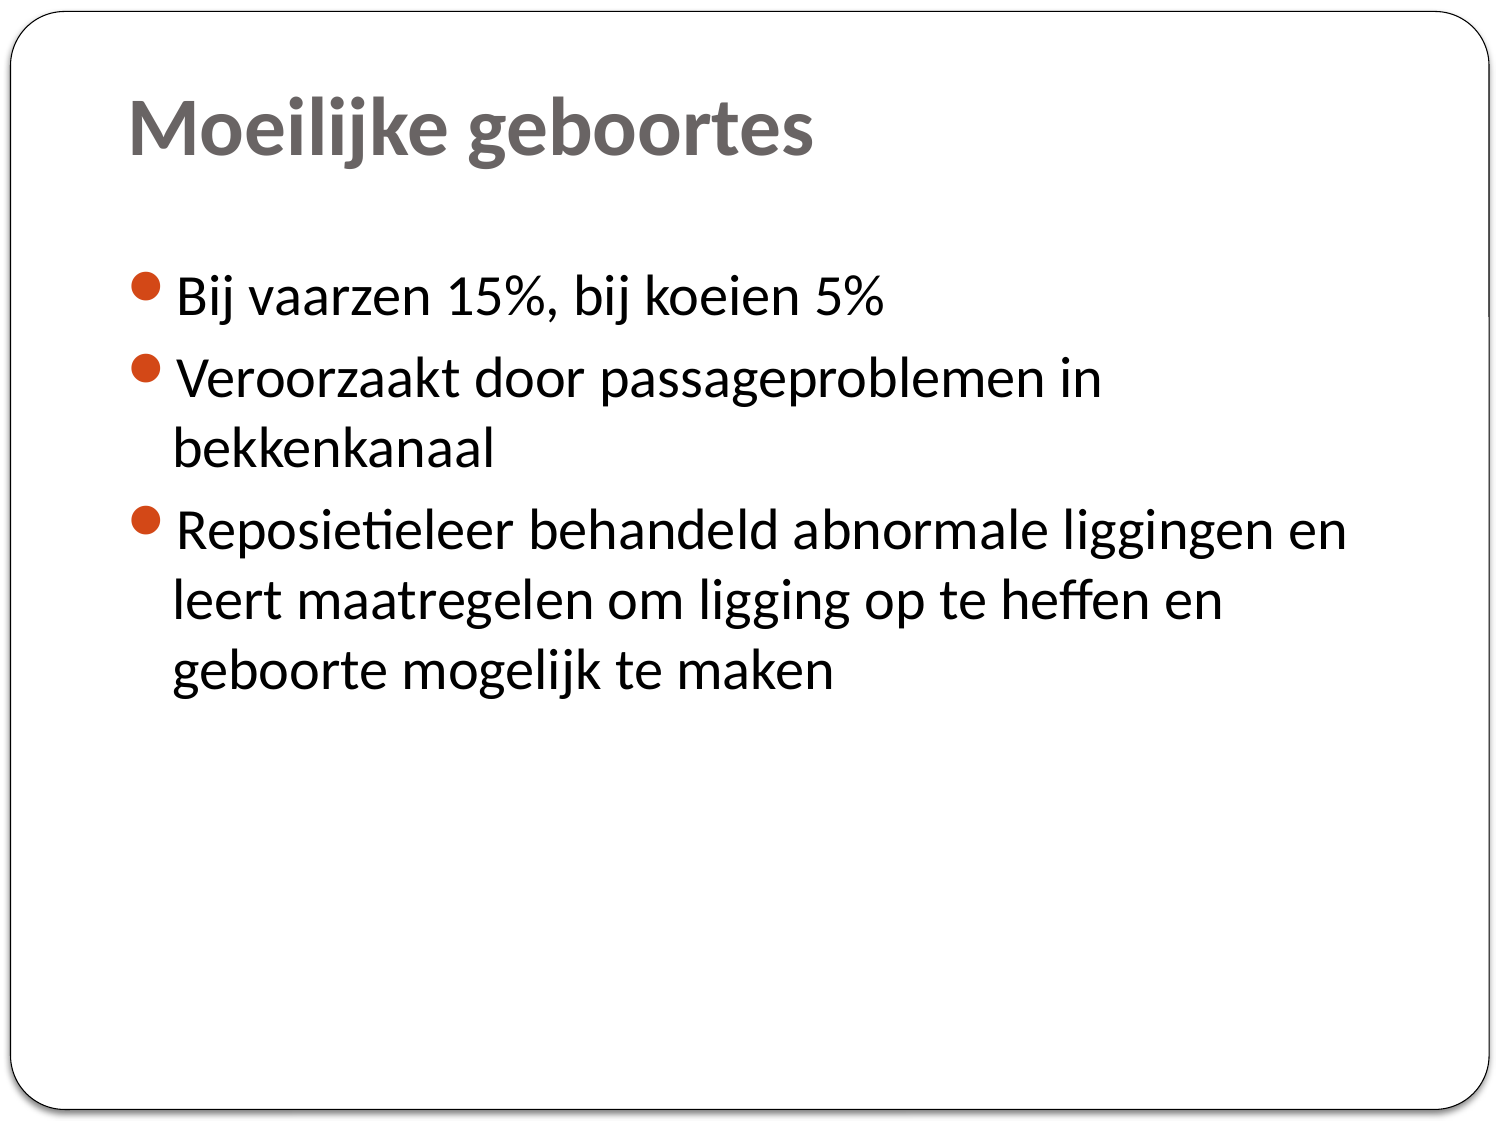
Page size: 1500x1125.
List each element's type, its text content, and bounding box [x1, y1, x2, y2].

list Bij vaarzen 15%, bij koeien 5% Veroorzaakt door passageproblemen in bekkenkanaal Reposietieleer behandeld abnormale liggingen en leert maatregelen om ligging op te heffen en geboorte mogelijk te maken [112, 249, 1388, 1063]
title Moeilijke geboortes [112, 62, 1388, 188]
